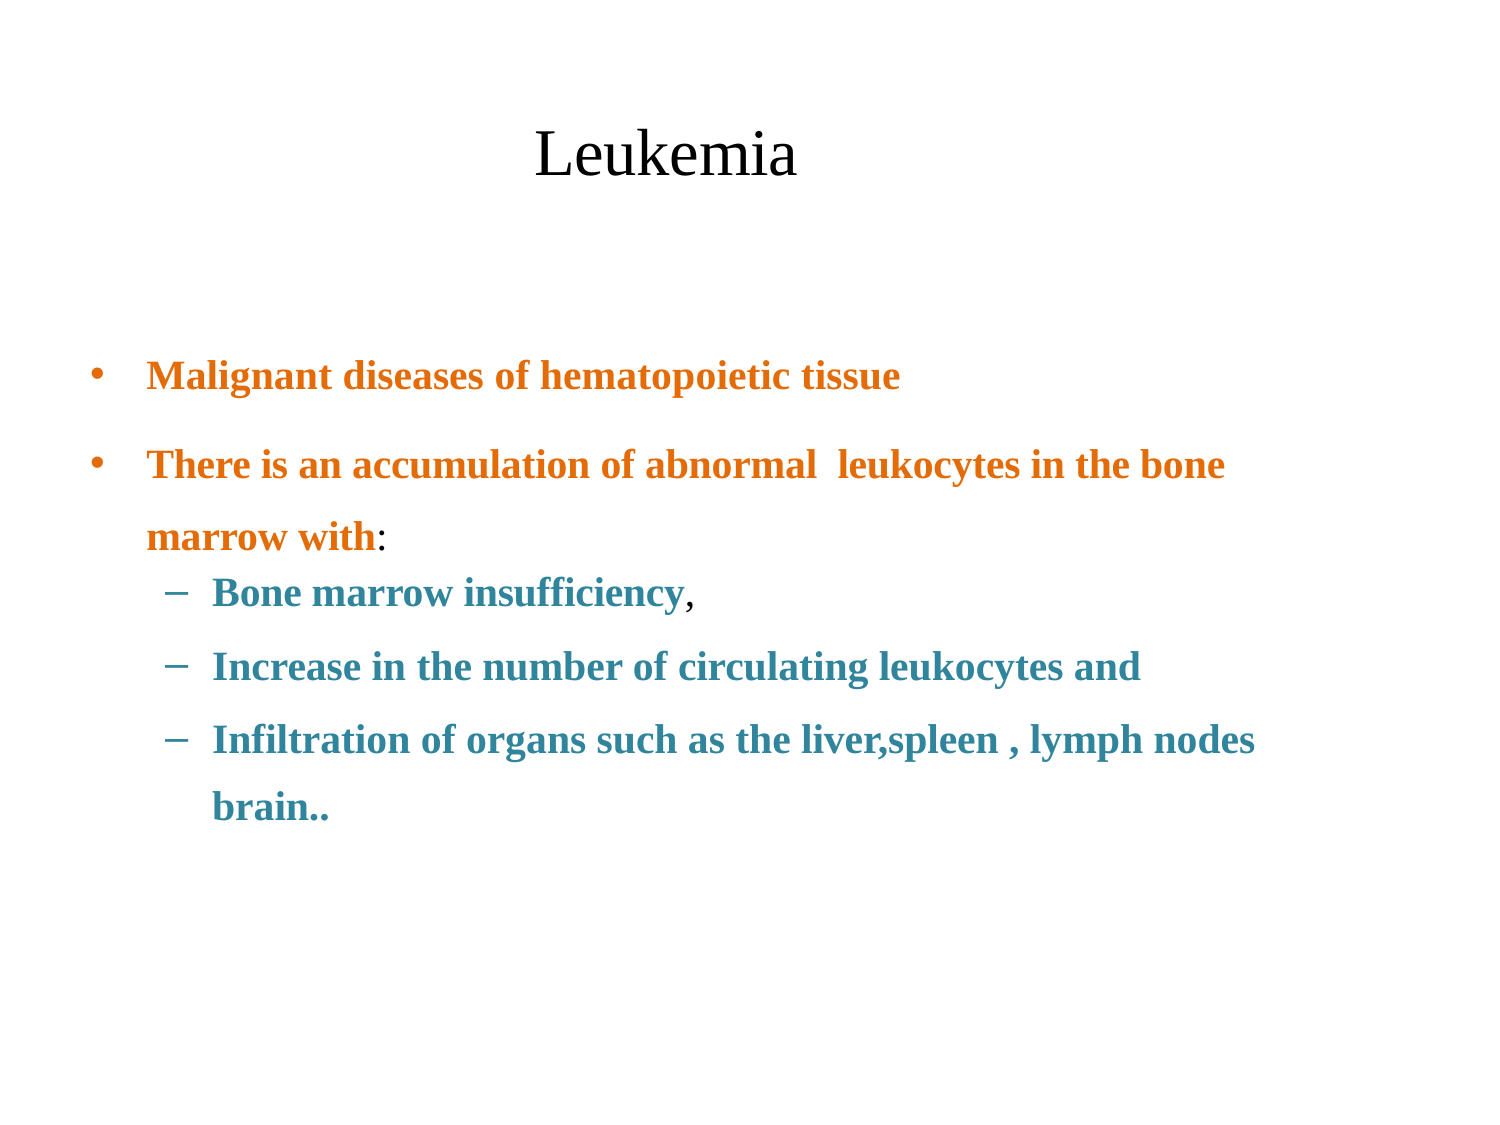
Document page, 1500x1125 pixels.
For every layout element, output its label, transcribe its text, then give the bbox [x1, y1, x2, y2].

text_box Malignant diseases of hematopoietic tissue There is an accumulation of abnormal leukocytes in the bone marrow with: Bone marrow insufficiency, Increase in the number of circulating leukocytes and Infiltration of organs such as the liver,spleen , lymph nodes brain.. [87, 259, 1364, 829]
title Leukemia [75, 4, 1425, 243]
